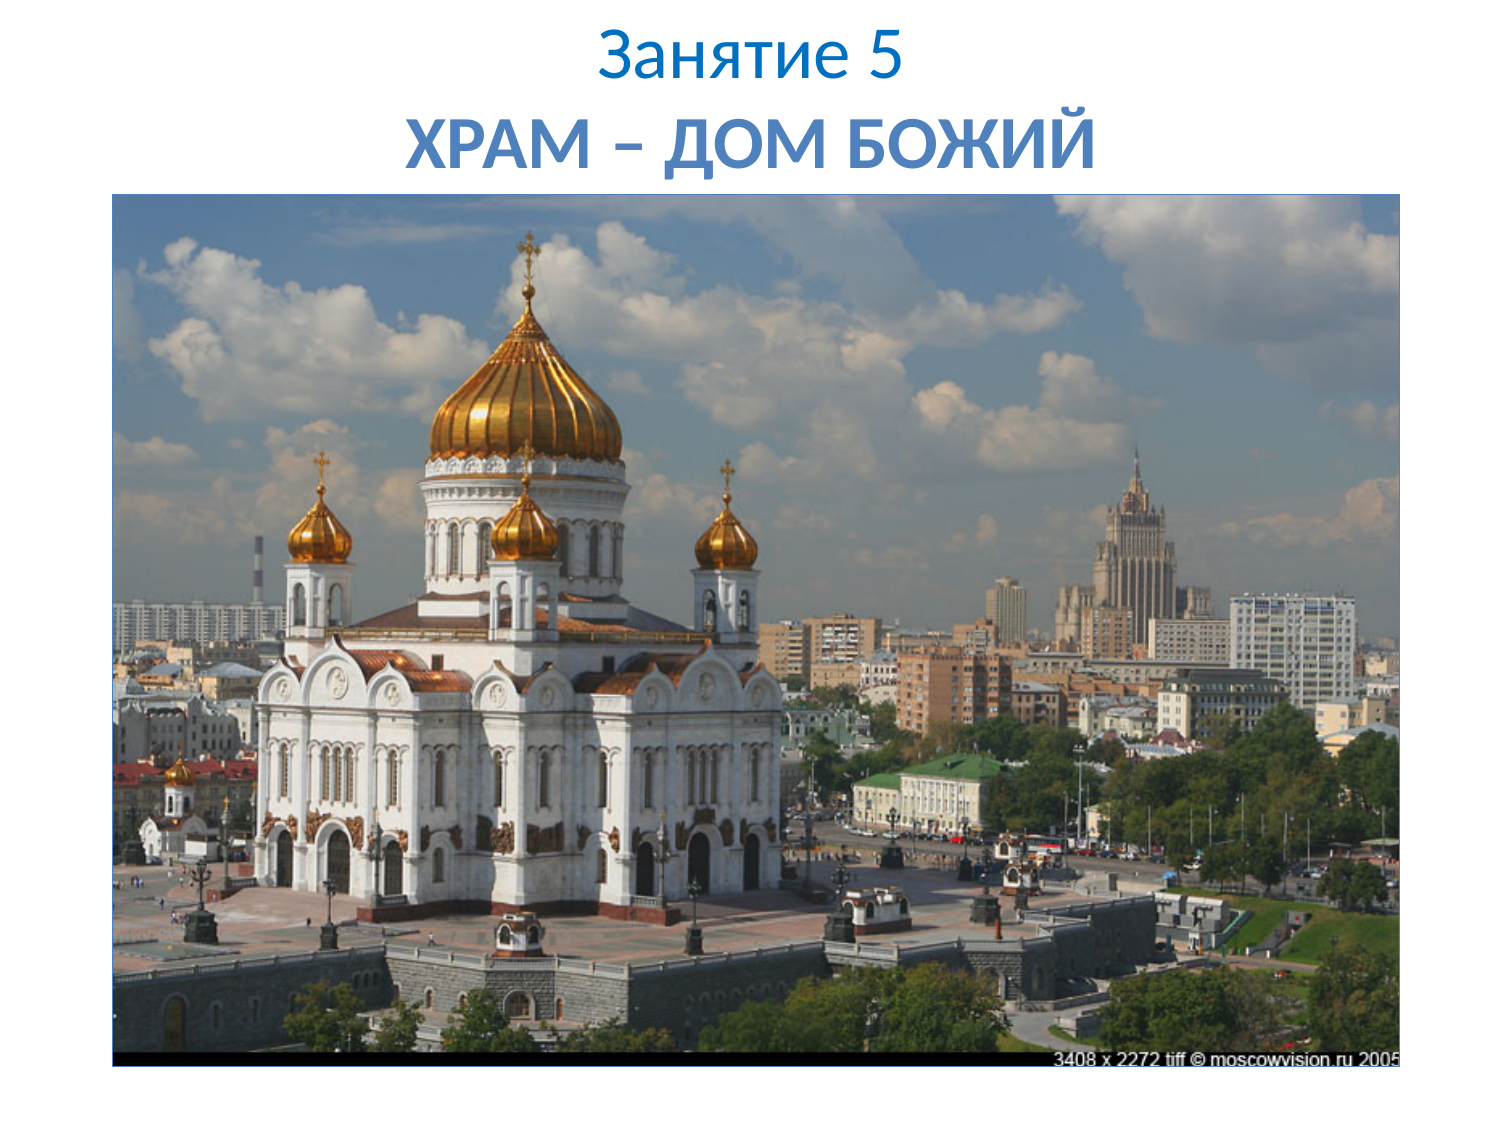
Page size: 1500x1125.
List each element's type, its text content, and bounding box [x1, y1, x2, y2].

picture [111, 194, 1400, 1068]
title Занятие 5 Храм – Дом Божий [76, 0, 1427, 188]
